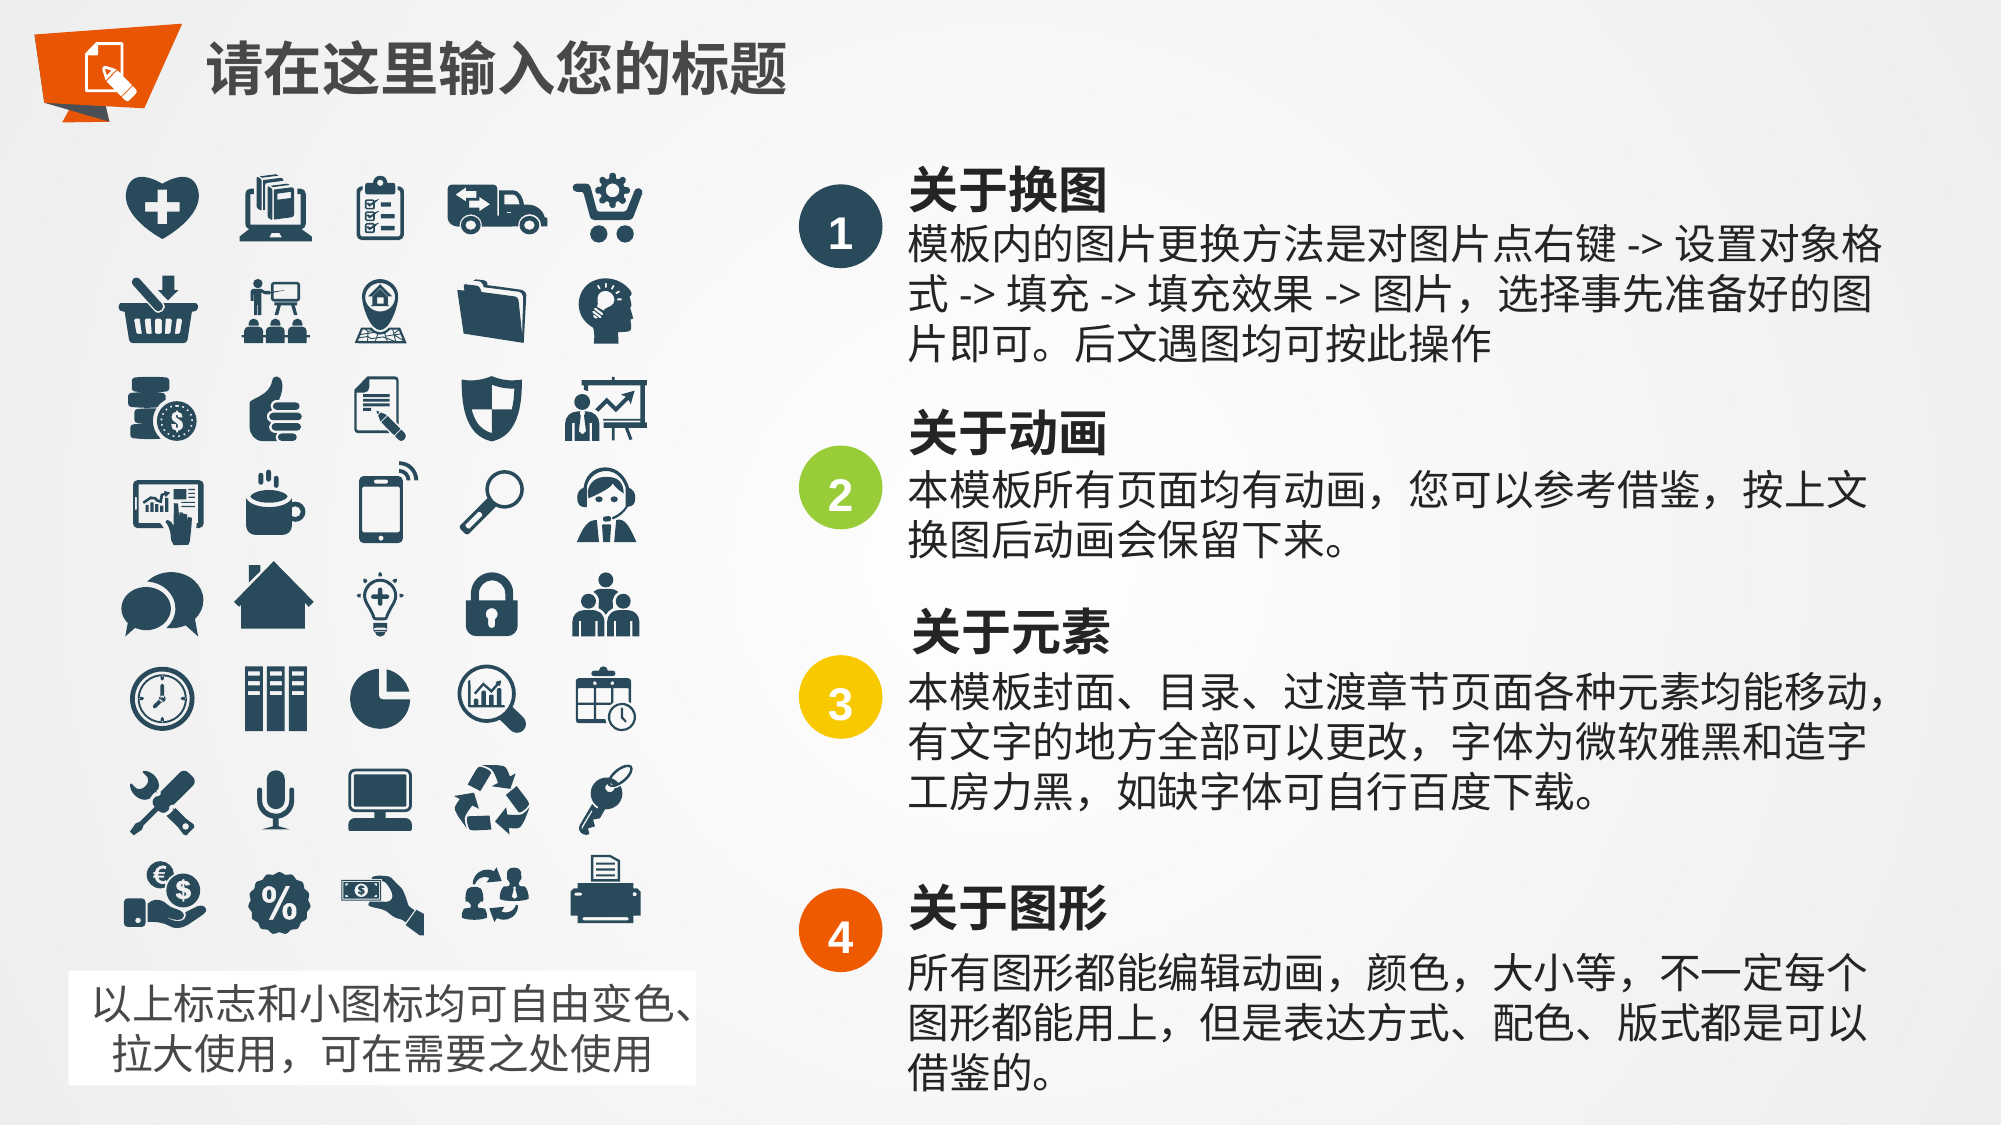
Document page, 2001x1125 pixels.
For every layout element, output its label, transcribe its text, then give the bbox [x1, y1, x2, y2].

text_box [577, 467, 637, 543]
text_box [457, 279, 527, 343]
text_box [266, 469, 272, 482]
text_box [591, 666, 616, 677]
text_box 请在这里输入您的标题 [191, 24, 1019, 110]
text_box [570, 881, 641, 924]
text_box [472, 867, 502, 885]
text_box [362, 279, 399, 331]
text_box [373, 622, 388, 637]
text_box [267, 183, 295, 220]
text_box [241, 318, 310, 344]
text_box 3 [798, 655, 883, 739]
text_box [249, 376, 302, 442]
text_box [489, 904, 519, 923]
text_box [129, 770, 195, 836]
text_box [356, 186, 404, 241]
text_box [156, 401, 197, 441]
text_box [607, 702, 637, 732]
text_box [34, 23, 183, 109]
text_box [348, 768, 412, 831]
text_box [460, 215, 481, 235]
text_box [447, 184, 548, 227]
text_box [123, 898, 146, 927]
text_box [133, 480, 204, 529]
text_box 1 [798, 184, 883, 269]
text_box 2 [798, 445, 883, 530]
text_box [130, 666, 195, 731]
text_box [354, 327, 407, 344]
text_box [263, 177, 284, 211]
text_box [273, 475, 279, 488]
text_box [165, 503, 192, 546]
text_box 模板内的图片更换方法是对图片点右键->设置对象格式->填充->填充效果->图片，选择事先准备好的图片即可。后文遇图均可按此操作 [892, 210, 1910, 375]
text_box [581, 593, 596, 609]
text_box [365, 175, 396, 195]
text_box [565, 411, 600, 441]
text_box [354, 376, 406, 441]
text_box [121, 586, 171, 637]
text_box [62, 110, 107, 123]
text_box 关于动画 [894, 393, 1517, 456]
text_box 所有图形都能编辑动画，颜色，大小等，不一定每个图形都能用上，但是表达方式、配色、版式都是可以借鉴的。 [892, 939, 1910, 1104]
text_box [461, 376, 522, 442]
text_box [288, 666, 307, 732]
text_box [266, 770, 285, 810]
text_box 以上标志和小图标均可自由变色、拉大使用，可在需要之处使用 [68, 970, 697, 1086]
text_box [574, 394, 591, 410]
text_box [465, 572, 518, 637]
text_box [368, 284, 393, 297]
text_box [250, 278, 301, 316]
text_box [593, 572, 619, 615]
text_box [495, 786, 530, 835]
text_box [256, 174, 279, 211]
text_box [257, 787, 295, 830]
text_box [359, 476, 403, 544]
text_box [607, 610, 640, 637]
picture [0, 0, 2001, 1125]
text_box 本模板封面、目录、过渡章节页面各种元素均能移动，有文字的地方全部可以更改，字体为微软雅黑和造字工房力黑，如缺字体可自行百度下载。 [892, 658, 1910, 824]
text_box [575, 678, 632, 724]
text_box [128, 376, 170, 440]
text_box [578, 278, 634, 344]
text_box [461, 886, 488, 920]
text_box 关于换图 [894, 150, 1517, 210]
text_box [579, 764, 633, 835]
text_box [572, 610, 605, 637]
text_box [581, 376, 647, 441]
text_box [616, 225, 634, 243]
text_box [258, 472, 264, 485]
text_box [467, 765, 516, 792]
text_box [85, 42, 137, 102]
text_box [363, 578, 398, 621]
text_box [595, 172, 630, 208]
text_box [266, 666, 285, 732]
text_box [250, 490, 288, 503]
text_box 本模板所有页面均有动画，您可以参考借鉴，按上文换图后动画会保留下来。 [892, 456, 1910, 572]
text_box [248, 871, 311, 934]
text_box [341, 875, 424, 936]
text_box [519, 215, 540, 235]
text_box [370, 289, 390, 307]
text_box [125, 176, 199, 239]
text_box [246, 498, 306, 535]
text_box 关于图形 [894, 869, 1517, 939]
text_box [459, 470, 524, 535]
text_box [576, 520, 599, 543]
text_box [453, 792, 492, 831]
text_box 4 [798, 888, 883, 973]
text_box [147, 572, 204, 637]
text_box [572, 183, 643, 221]
text_box [48, 104, 110, 122]
text_box [350, 668, 411, 729]
text_box [457, 664, 526, 733]
text_box [234, 561, 314, 629]
text_box [615, 593, 631, 609]
text_box [399, 461, 419, 481]
text_box [499, 867, 529, 902]
text_box [147, 899, 207, 929]
text_box [239, 188, 312, 242]
text_box [146, 861, 201, 908]
text_box [590, 854, 621, 882]
text_box [590, 225, 608, 243]
text_box [157, 275, 179, 301]
text_box [245, 666, 263, 732]
text_box 关于元素 [896, 592, 1520, 658]
text_box [118, 277, 198, 344]
